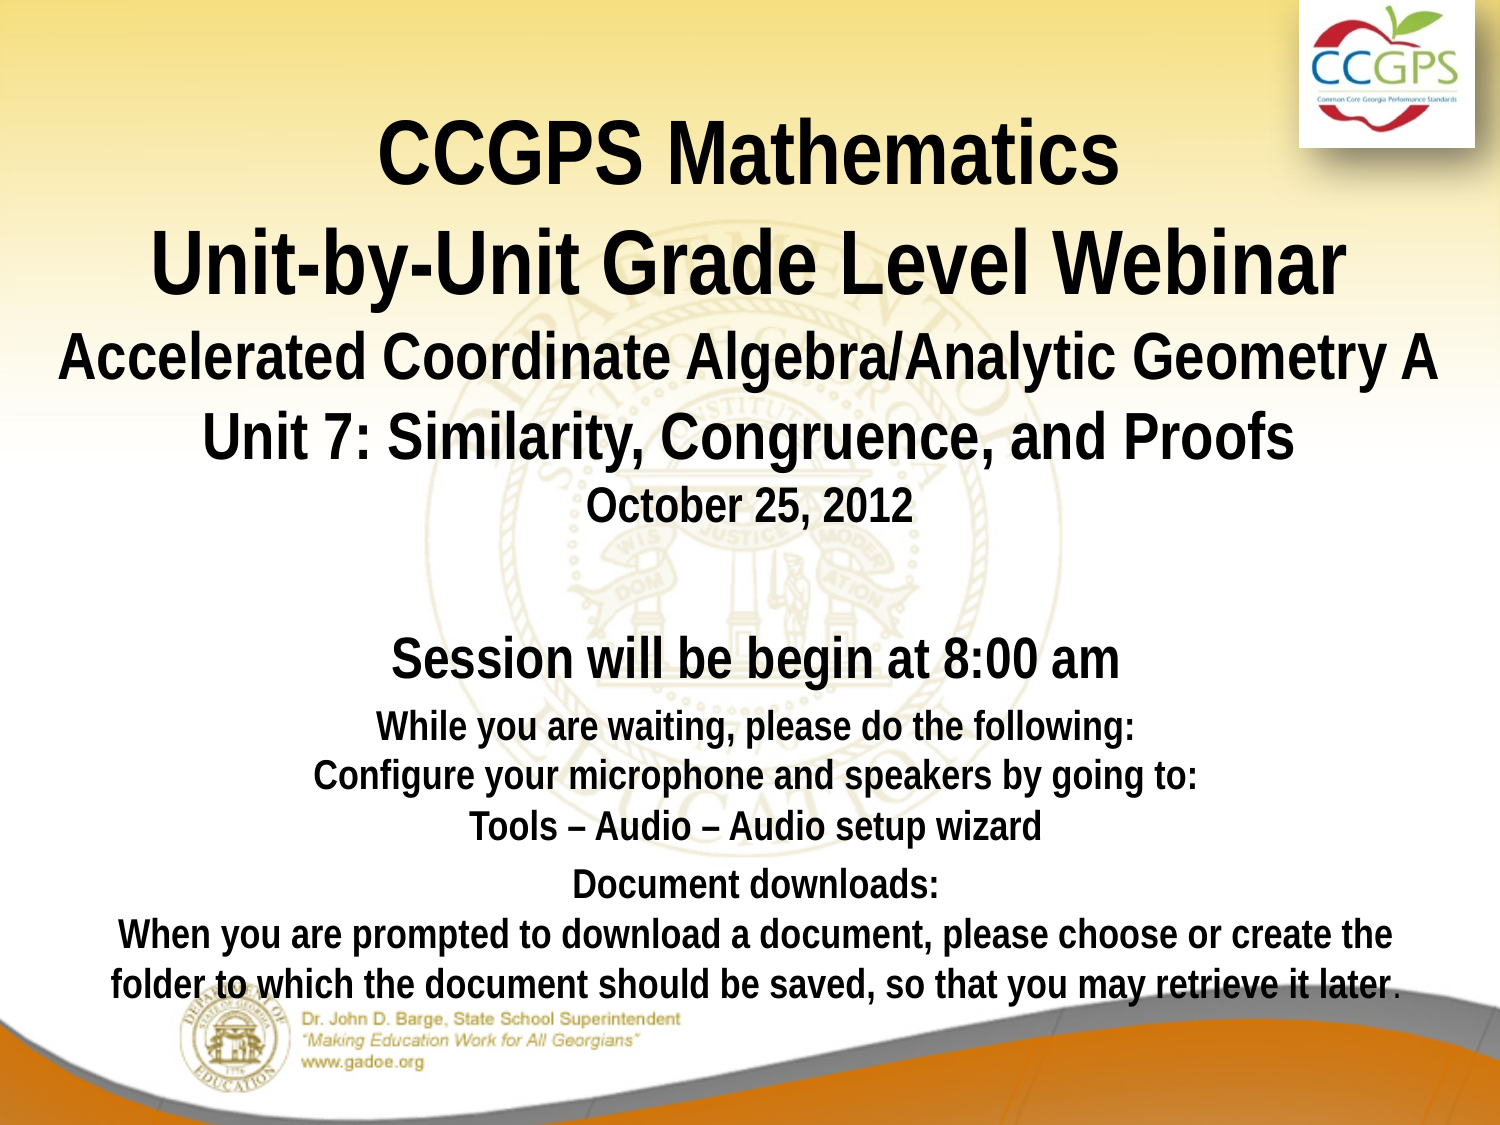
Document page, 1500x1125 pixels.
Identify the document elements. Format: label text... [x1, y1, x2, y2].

title CCGPS Mathematics Unit-by-Unit Grade Level Webinar Accelerated Coordinate Algebra/Analytic Geometry A Unit 7: Similarity, Congruence, and Proofs October 25, 2012 [24, 24, 1476, 601]
subtitle Session will be begin at 8:00 am While you are waiting, please do the following: Configure your microphone and speakers by going to: Tools – Audio – Audio setup wizard Document downloads: When you are prompted to download a document, please choose or create the folder to which the document should be saved, so that you may retrieve it later. [74, 612, 1438, 1038]
picture [0, 0, 1500, 1125]
